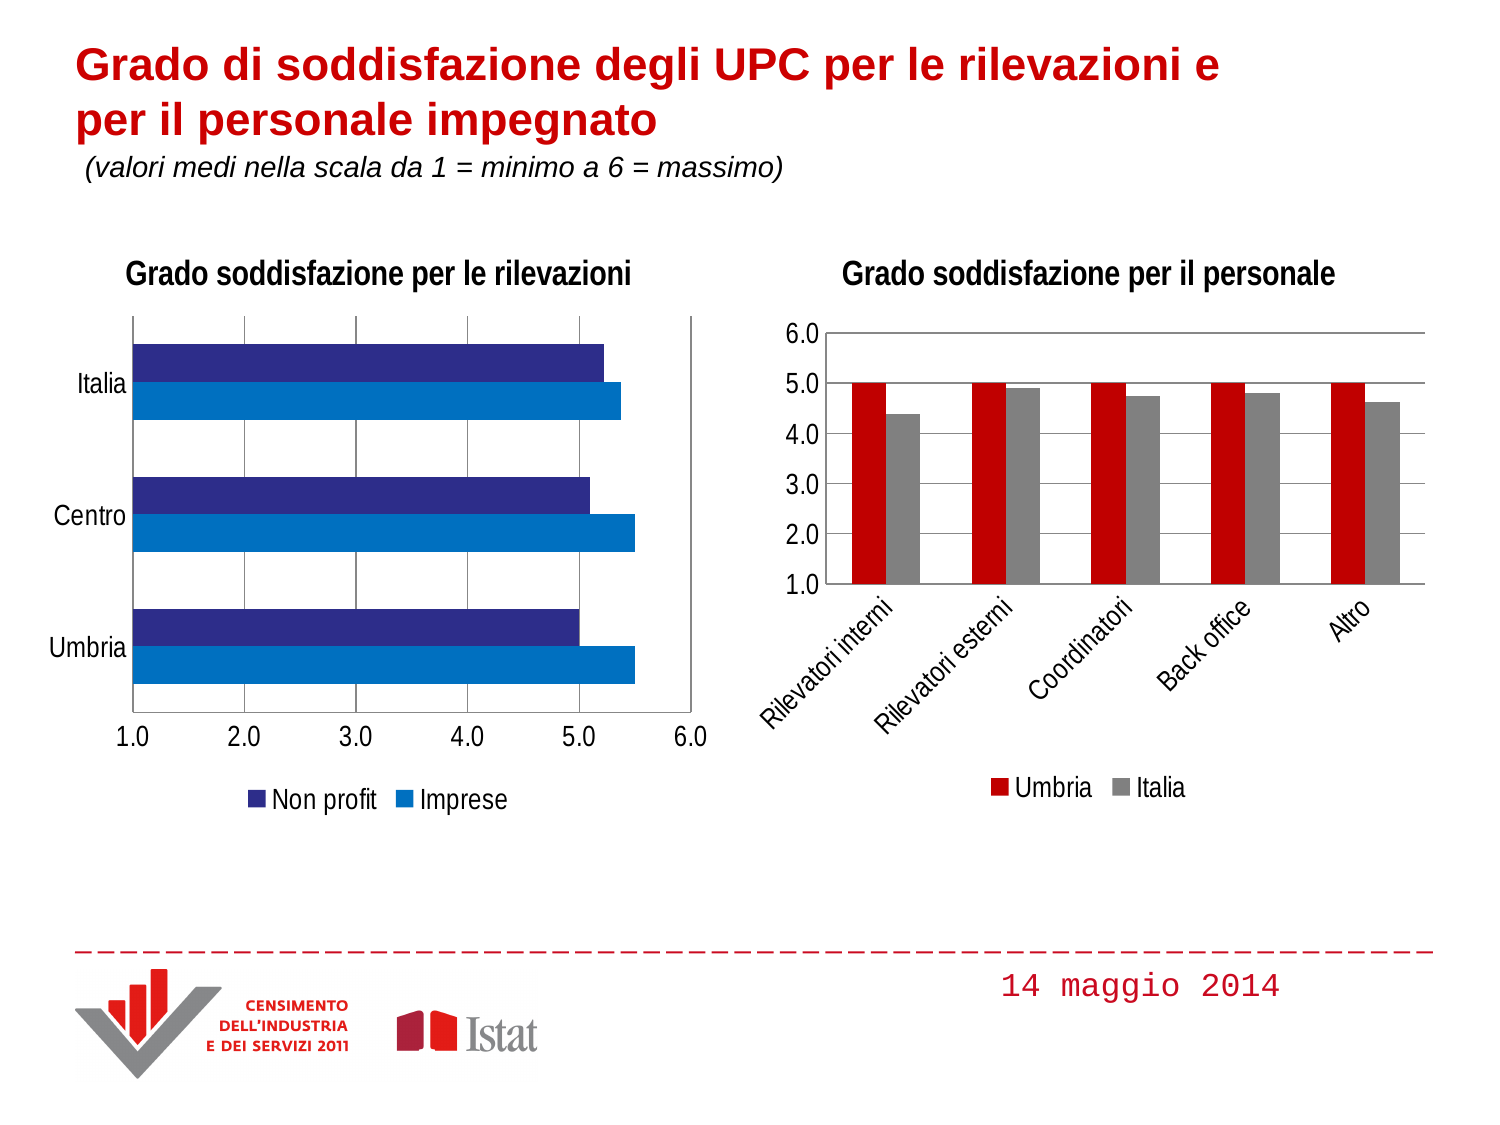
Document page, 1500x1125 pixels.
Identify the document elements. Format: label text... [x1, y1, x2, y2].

chart [34, 222, 723, 823]
text_box 14 maggio 2014 [986, 955, 1471, 1011]
text_box Grado di soddisfazione degli UPC per le rilevazioni e per il personale impegnato [74, 54, 1348, 125]
picture [74, 969, 538, 1082]
chart [737, 222, 1440, 811]
text_box (valori medi nella scala da 1 = minimo a 6 = massimo) [70, 140, 1383, 191]
